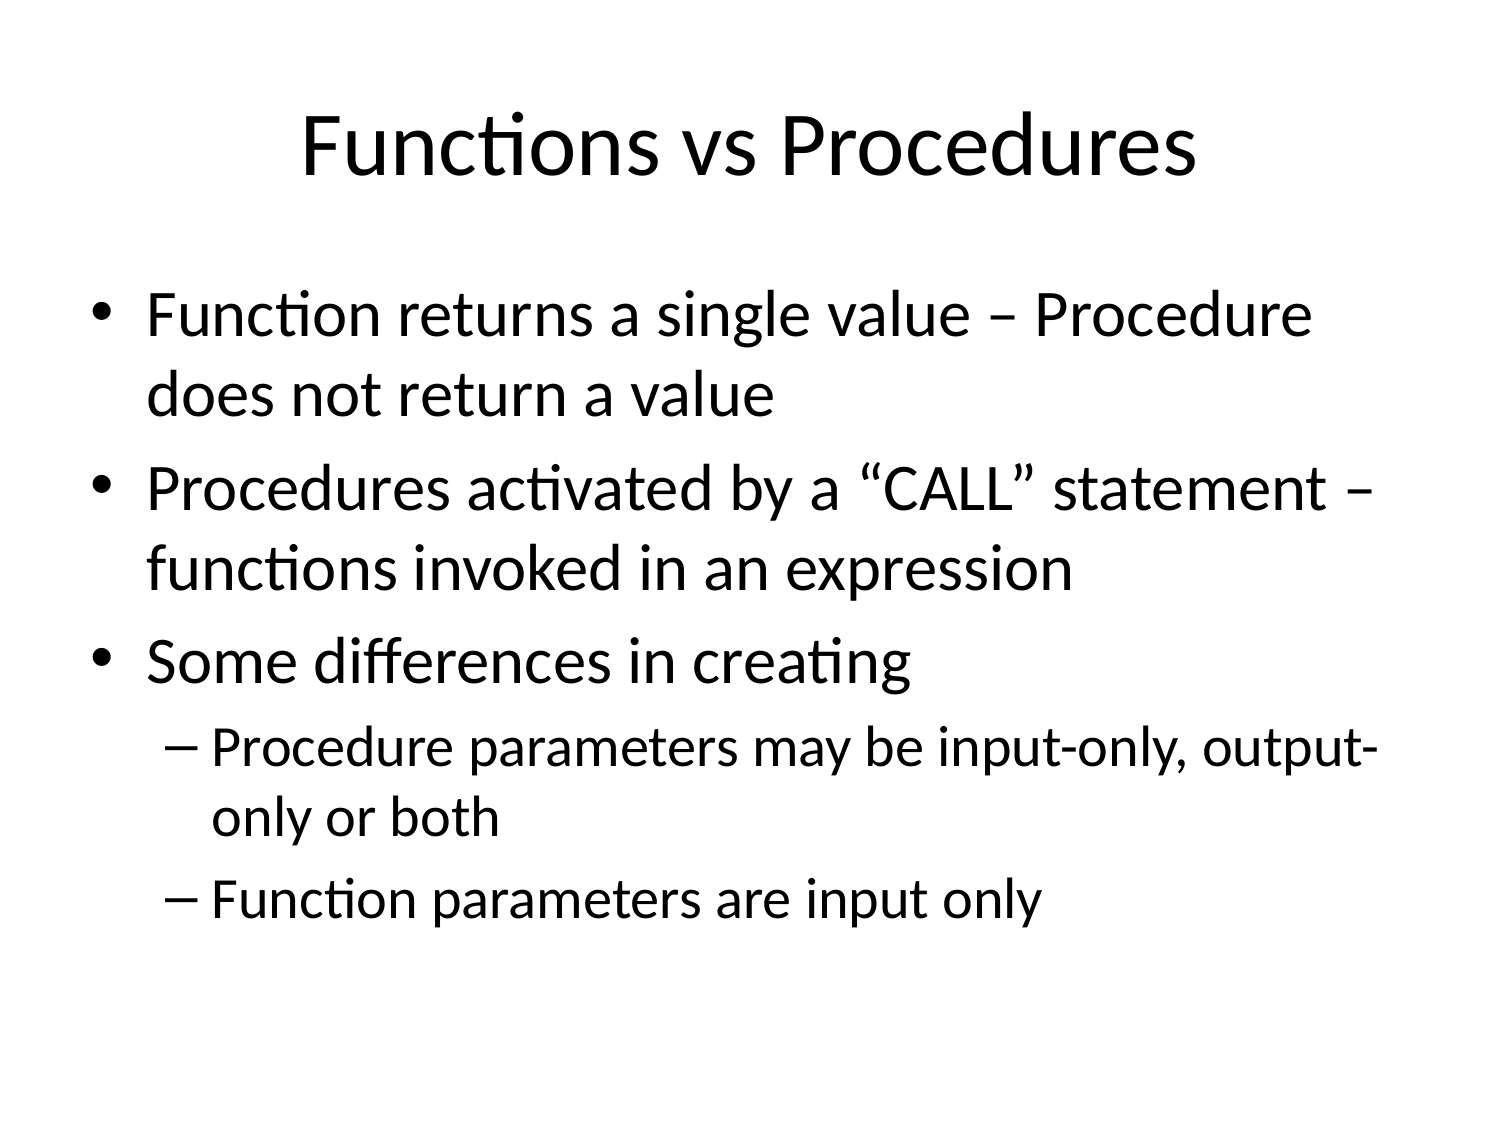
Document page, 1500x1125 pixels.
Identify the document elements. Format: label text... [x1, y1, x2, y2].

list Function returns a single value – Procedure does not return a value Procedures activated by a “CALL” statement – functions invoked in an expression Some differences in creating Procedure parameters may be input-only, output-only or both Function parameters are input only [75, 262, 1425, 1005]
title Functions vs Procedures [75, 45, 1425, 233]
